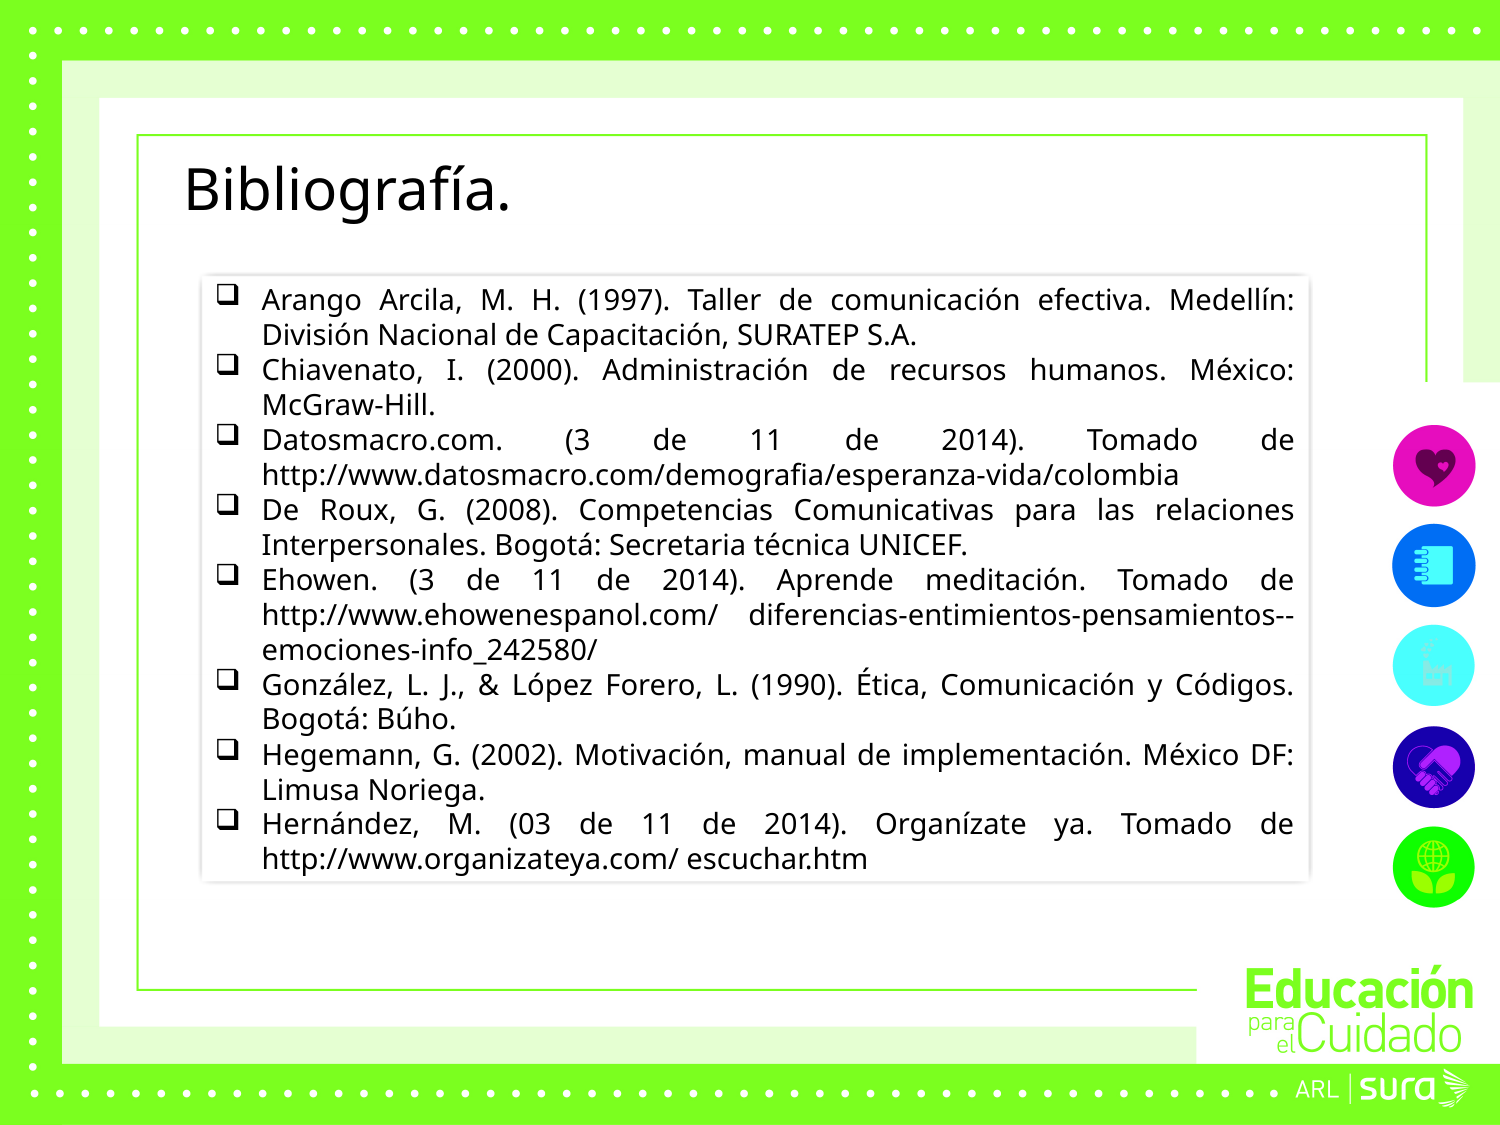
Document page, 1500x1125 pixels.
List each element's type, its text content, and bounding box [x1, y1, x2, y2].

text_box Bibliografía. [0, 144, 547, 230]
text_box Asertividad [209, 283, 1302, 874]
text_box Arango Arcila, M. H. (1997). Taller de comunicación efectiva. Medellín: División Nacional de Capacitación, SURATEP S.A. Chiavenato, I. (2000). Administración de recursos humanos. México: McGraw-Hill. Datosmacro.com. (3 de 11 de 2014). Tomado de http://www.datosmacro.com/demografia/esperanza-vida/colombia De Roux, G. (2008). Competencias Comunicativas para las relaciones Interpersonales. Bogotá: Secretaria técnica UNICEF. Ehowen. (3 de 11 de 2014). Aprende meditación. Tomado de http://www.ehowenespanol.com/ diferencias-entimientos-pensamientos--emociones-info_242580/ González, L. J., & López Forero, L. (1990). Ética, Comunicación y Códigos. Bogotá: Búho. Hegemann, G. (2002). Motivación, manual de implementación. México DF: Limusa Noriega. Hernández, M. (03 de 11 de 2014). Organízate ya. Tomado de http://www.organizateya.com/ escuchar.htm [212, 286, 1299, 870]
picture [0, 0, 1500, 1125]
